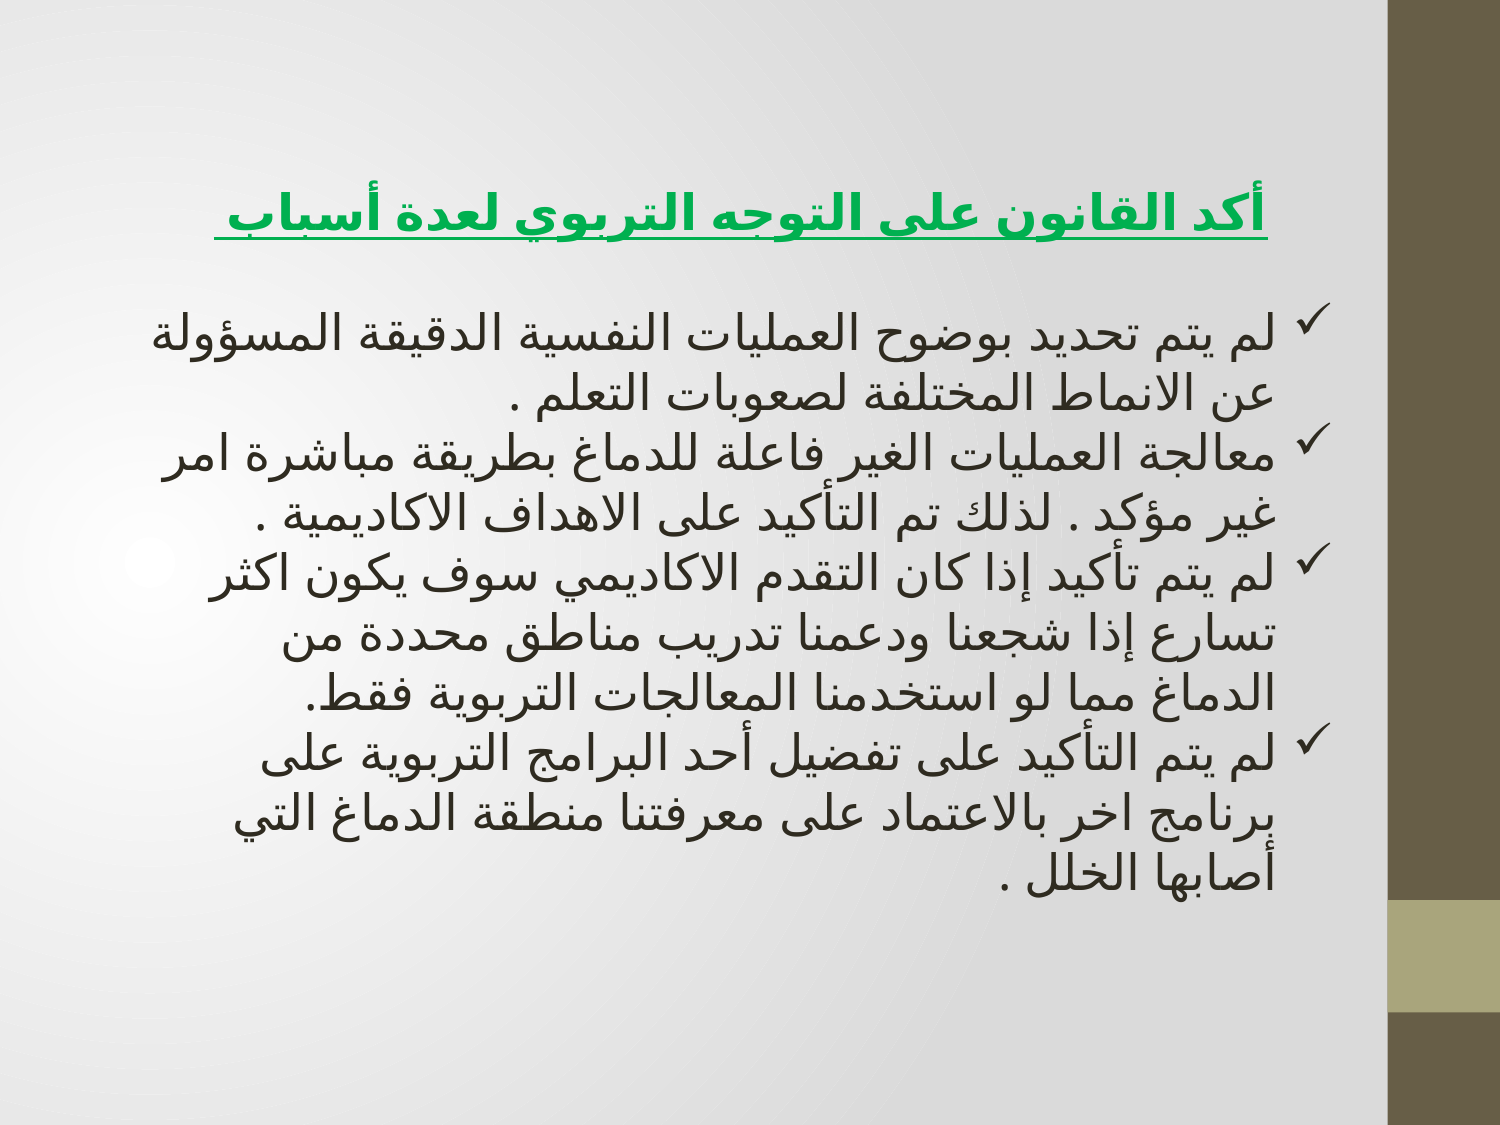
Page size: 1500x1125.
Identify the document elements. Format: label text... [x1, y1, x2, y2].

text_box أكد القانون على التوجه التربوي لعدة أسباب لم يتم تحديد بوضوح العمليات النفسية الدقيقة المسؤولة عن الانماط المختلفة لصعوبات التعلم . معالجة العمليات الغير فاعلة للدماغ بطريقة مباشرة امر غير مؤكد . لذلك تم التأكيد على الاهداف الاكاديمية . لم يتم تأكيد إذا كان التقدم الاكاديمي سوف يكون اكثر تسارع إذا شجعنا ودعمنا تدريب مناطق محددة من الدماغ مما لو استخدمنا المعالجات التربوية فقط. لم يتم التأكيد على تفضيل أحد البرامج التربوية على برنامج اخر بالاعتماد على معرفتنا منطقة الدماغ التي أصابها الخلل . [132, 172, 1349, 968]
